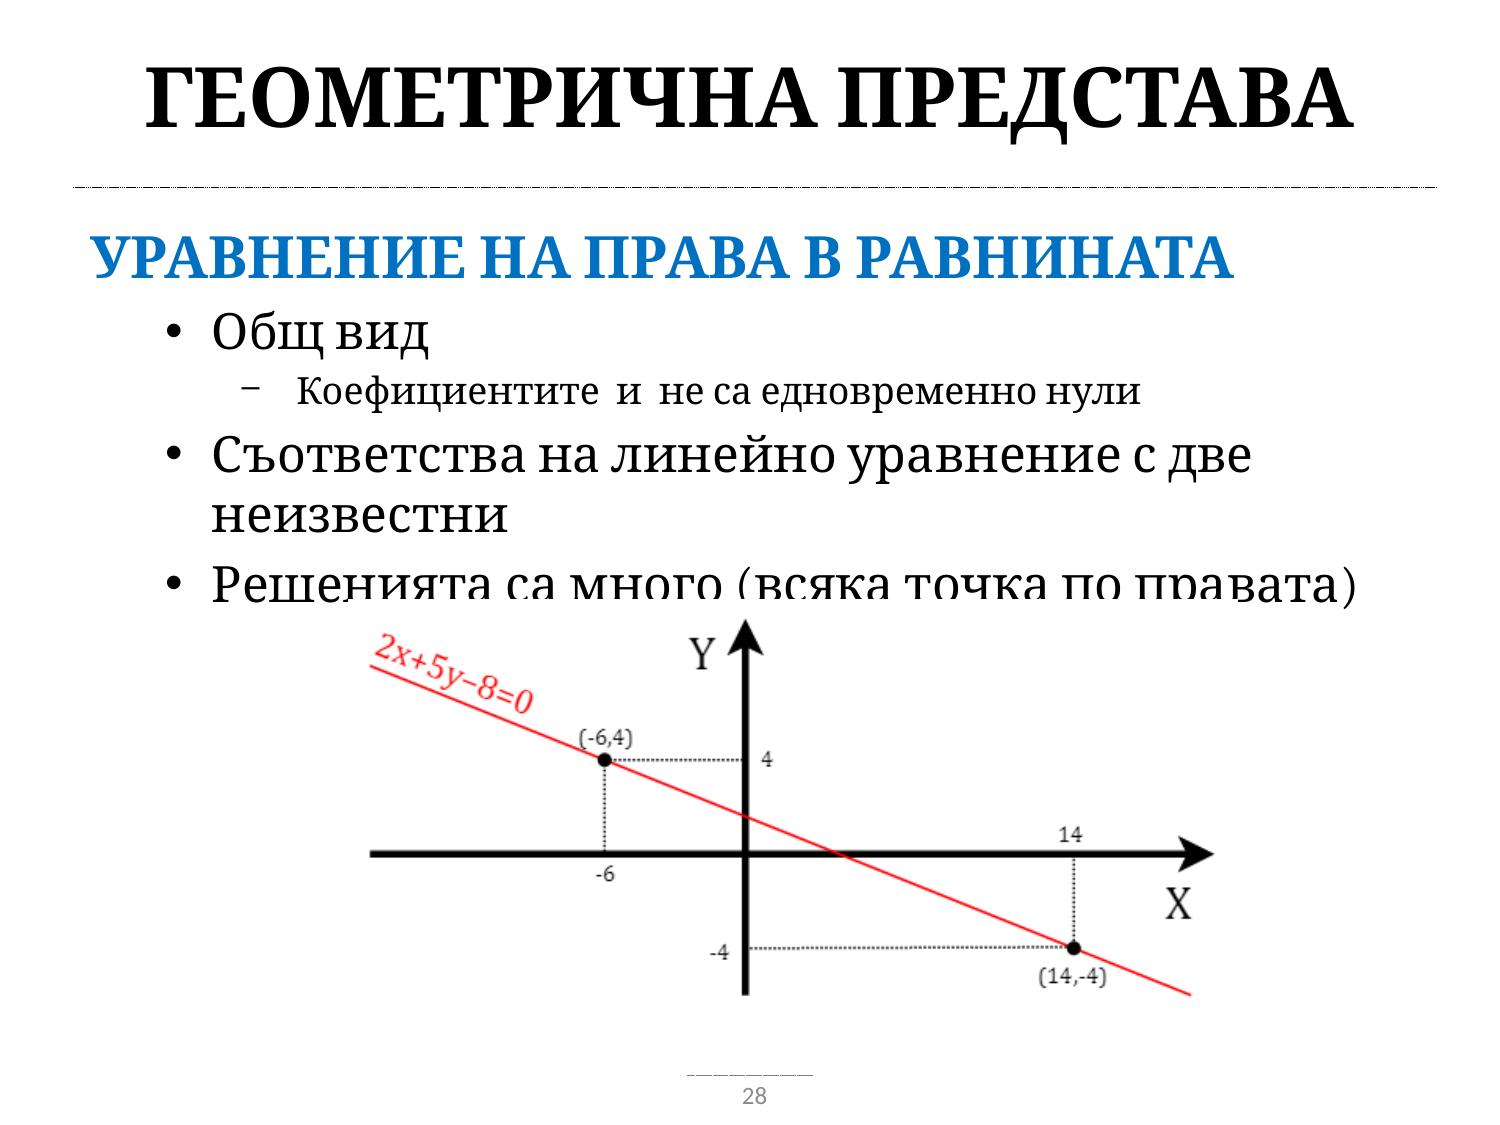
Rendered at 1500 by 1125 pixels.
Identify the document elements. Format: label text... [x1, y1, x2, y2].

slide_number 28 [579, 1065, 930, 1125]
title Геометрична представа [0, 0, 1500, 188]
picture [348, 599, 1238, 1018]
